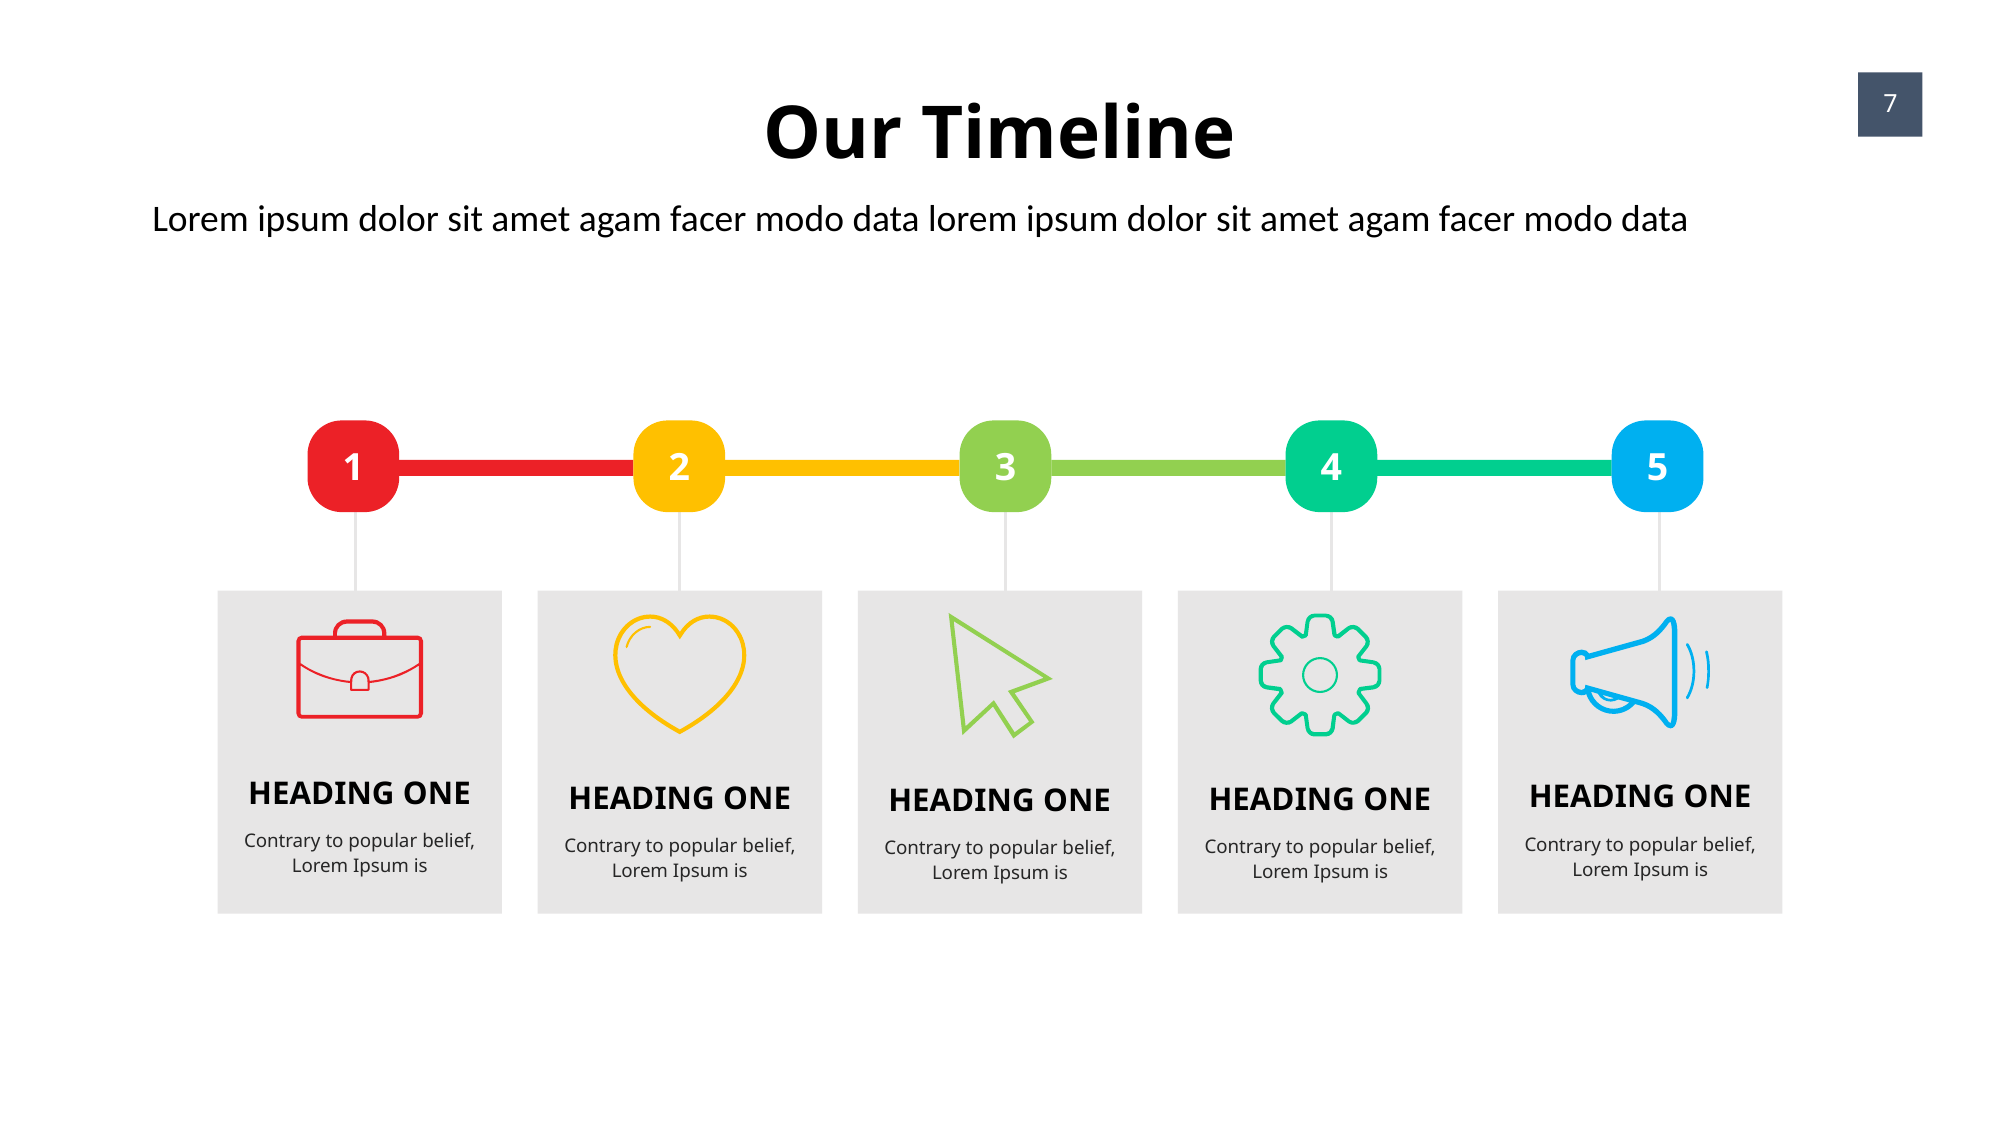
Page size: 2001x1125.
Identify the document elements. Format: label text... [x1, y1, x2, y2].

text_box 1 [320, 435, 386, 496]
text_box [400, 459, 633, 476]
text_box [1177, 590, 1463, 915]
text_box [726, 459, 959, 476]
text_box [633, 420, 726, 513]
text_box [857, 590, 1143, 915]
text_box [613, 614, 747, 735]
text_box [1705, 650, 1711, 689]
text_box 3 [972, 435, 1039, 496]
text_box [866, 772, 1134, 892]
text_box [1285, 420, 1378, 513]
text_box [216, 590, 503, 915]
text_box 5 [1624, 435, 1691, 496]
text_box [307, 420, 400, 513]
slide_number 7 [1863, 78, 1927, 130]
title Our Timeline [137, 78, 1863, 191]
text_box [1186, 771, 1454, 891]
text_box [1258, 613, 1382, 737]
text_box [1497, 590, 1783, 915]
text_box [1686, 643, 1696, 700]
text_box [948, 612, 1053, 739]
text_box [1570, 616, 1678, 729]
text_box 4 [1298, 435, 1365, 496]
text_box 2 [646, 435, 712, 496]
text_box [537, 590, 823, 915]
text_box [1611, 420, 1704, 513]
text_box [296, 619, 424, 719]
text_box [546, 771, 814, 890]
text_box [1506, 769, 1774, 889]
subtitle Lorem ipsum dolor sit amet agam facer modo data lorem ipsum dolor sit amet agam facer modo data [137, 191, 1863, 227]
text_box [226, 766, 494, 885]
text_box [1052, 459, 1285, 476]
text_box [1378, 459, 1611, 476]
text_box [959, 420, 1052, 513]
